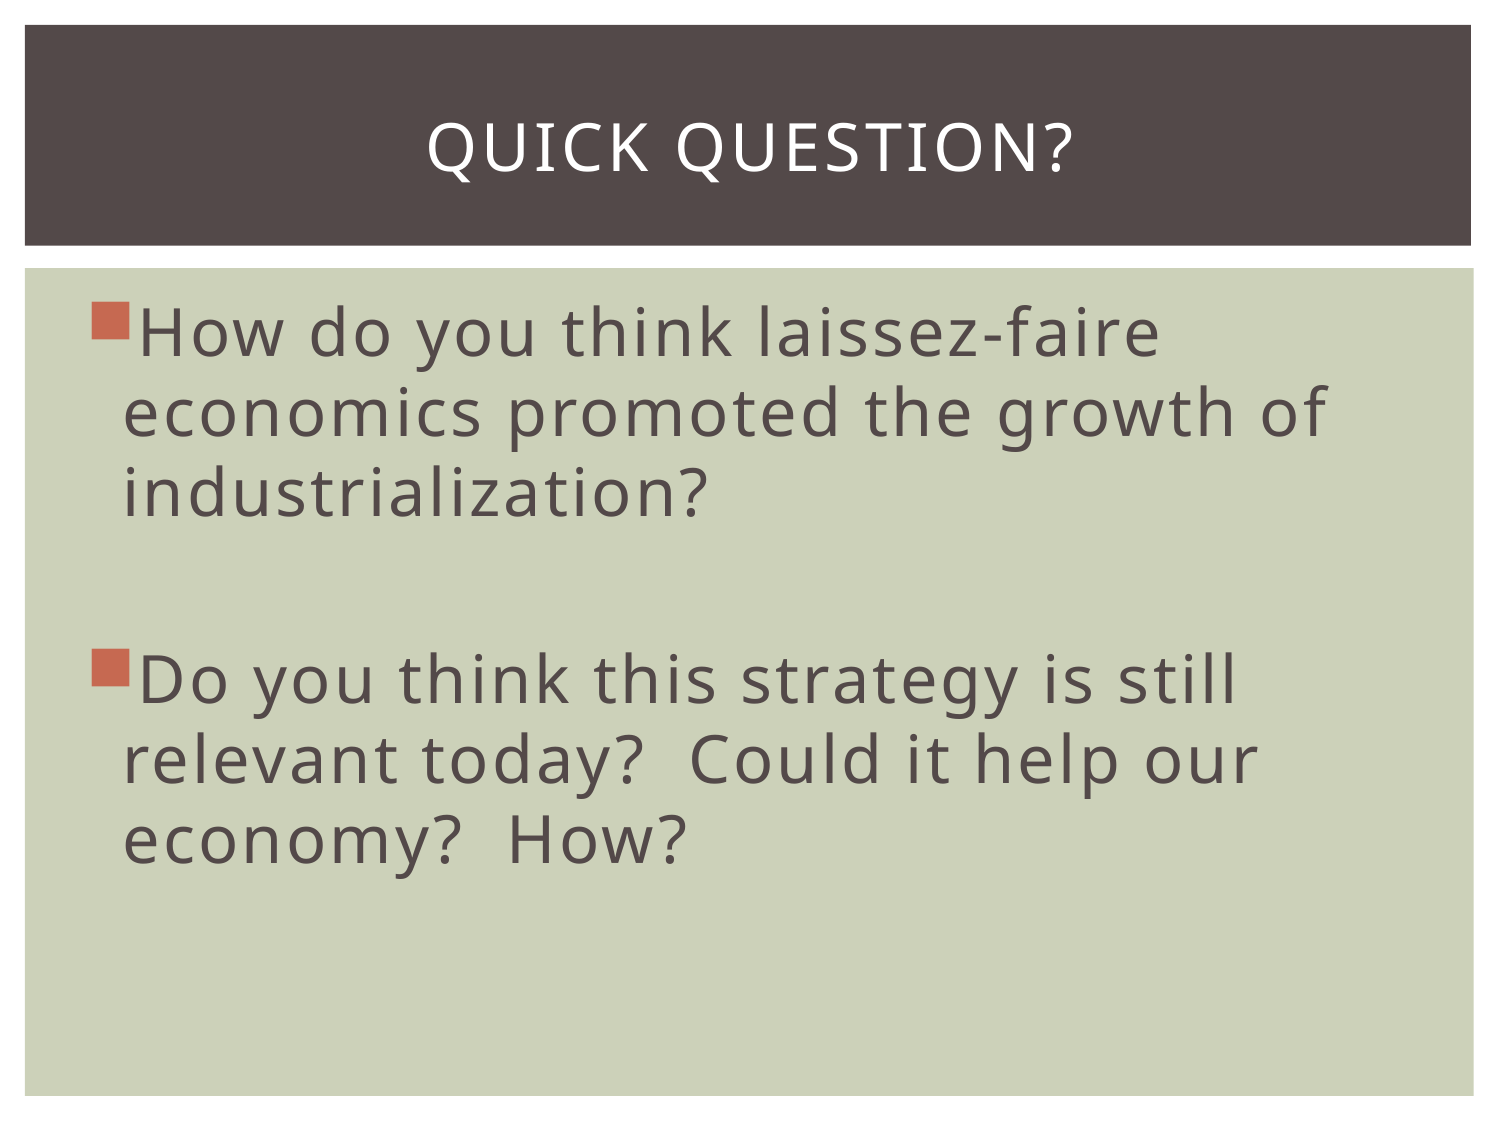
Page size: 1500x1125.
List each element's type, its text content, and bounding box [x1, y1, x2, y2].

list How do you think laissez-faire economics promoted the growth of industrialization? Do you think this strategy is still relevant today? Could it help our economy? How? [62, 281, 1442, 1005]
title Quick Question? [62, 58, 1438, 232]
